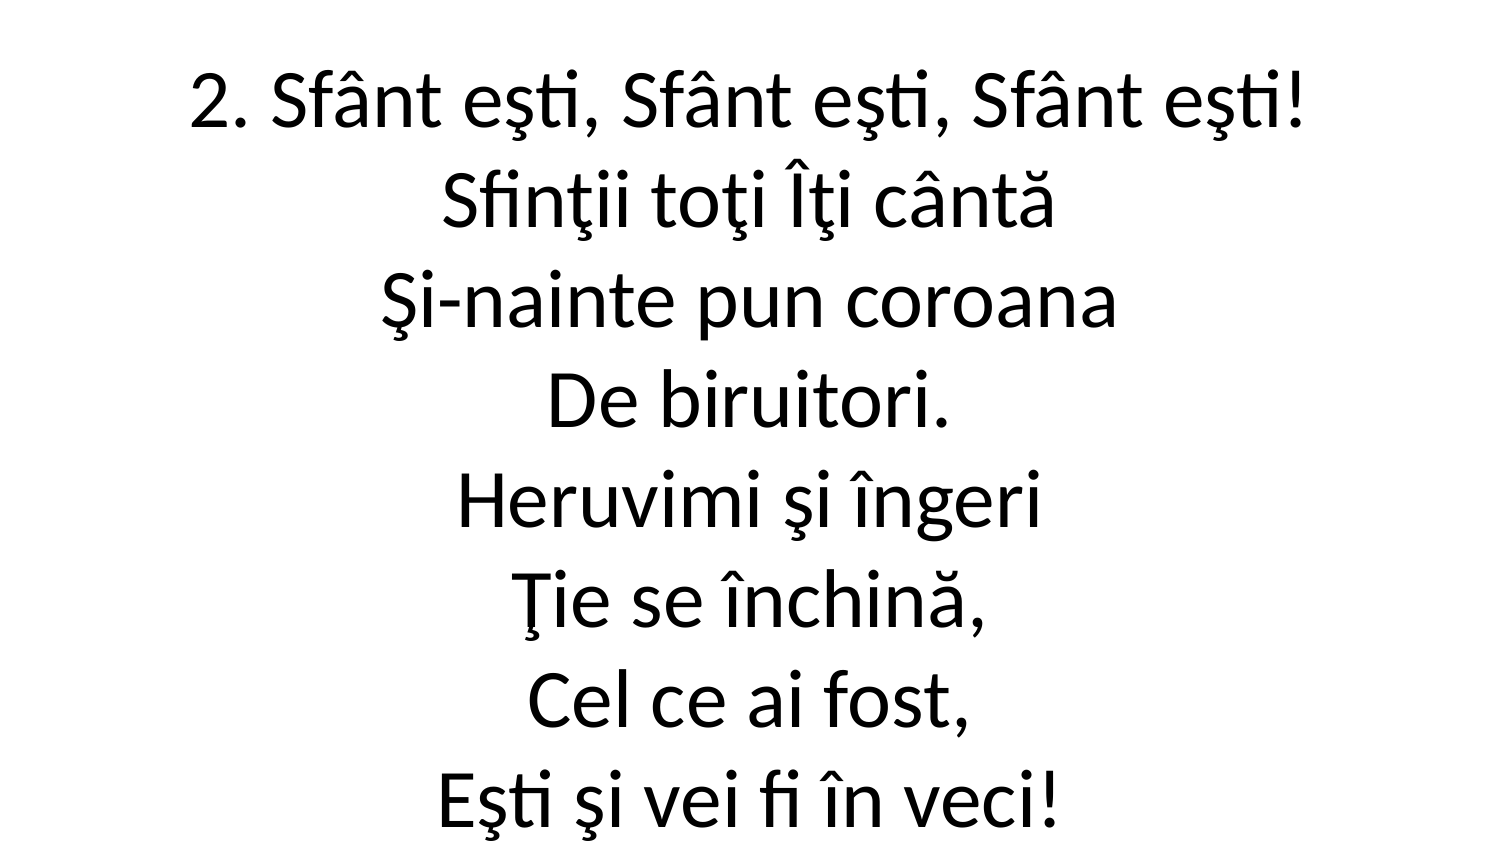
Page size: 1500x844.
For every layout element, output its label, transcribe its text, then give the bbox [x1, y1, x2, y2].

text_box 2. Sfânt eşti, Sfânt eşti, Sfânt eşti! Sfinţii toţi Îţi cântă Şi-nainte pun coroana De biruitori. Heruvimi şi îngeri Ţie se închină, Cel ce ai fost, Eşti şi vei fi în veci! [173, 0, 1327, 844]
